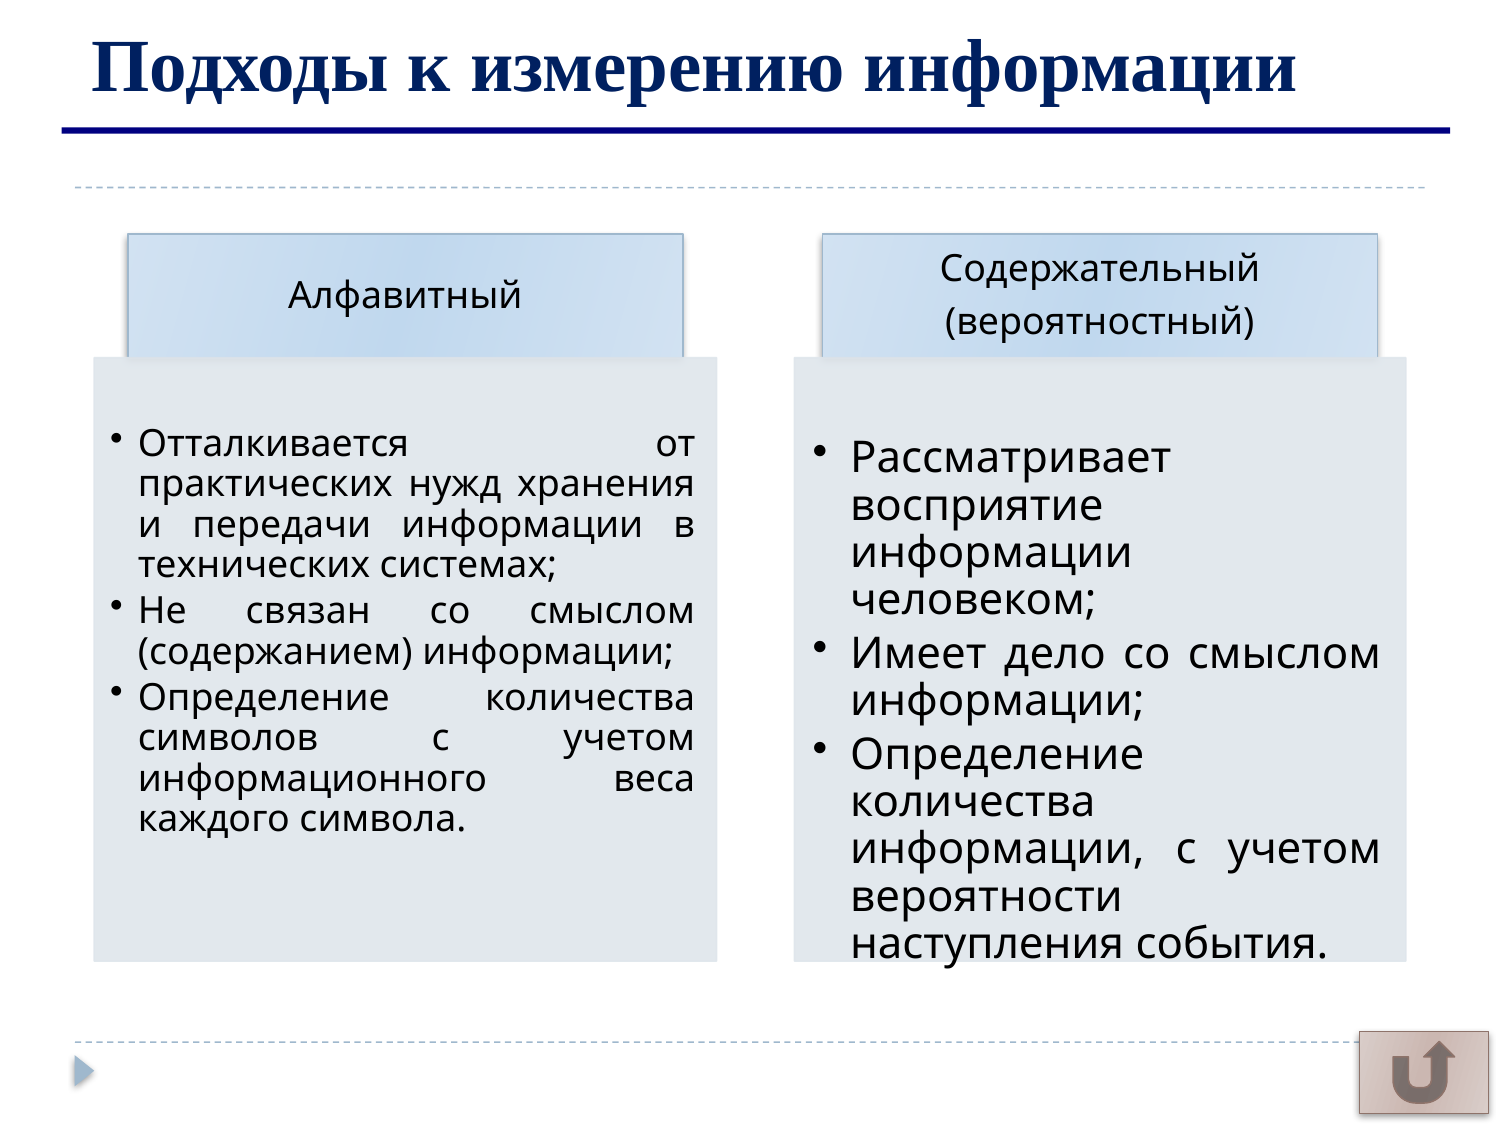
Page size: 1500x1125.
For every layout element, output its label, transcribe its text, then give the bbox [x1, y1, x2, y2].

text_box [1359, 1031, 1489, 1114]
text_box Подходы к измерению информации [76, 9, 1395, 115]
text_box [93, 187, 1407, 1009]
